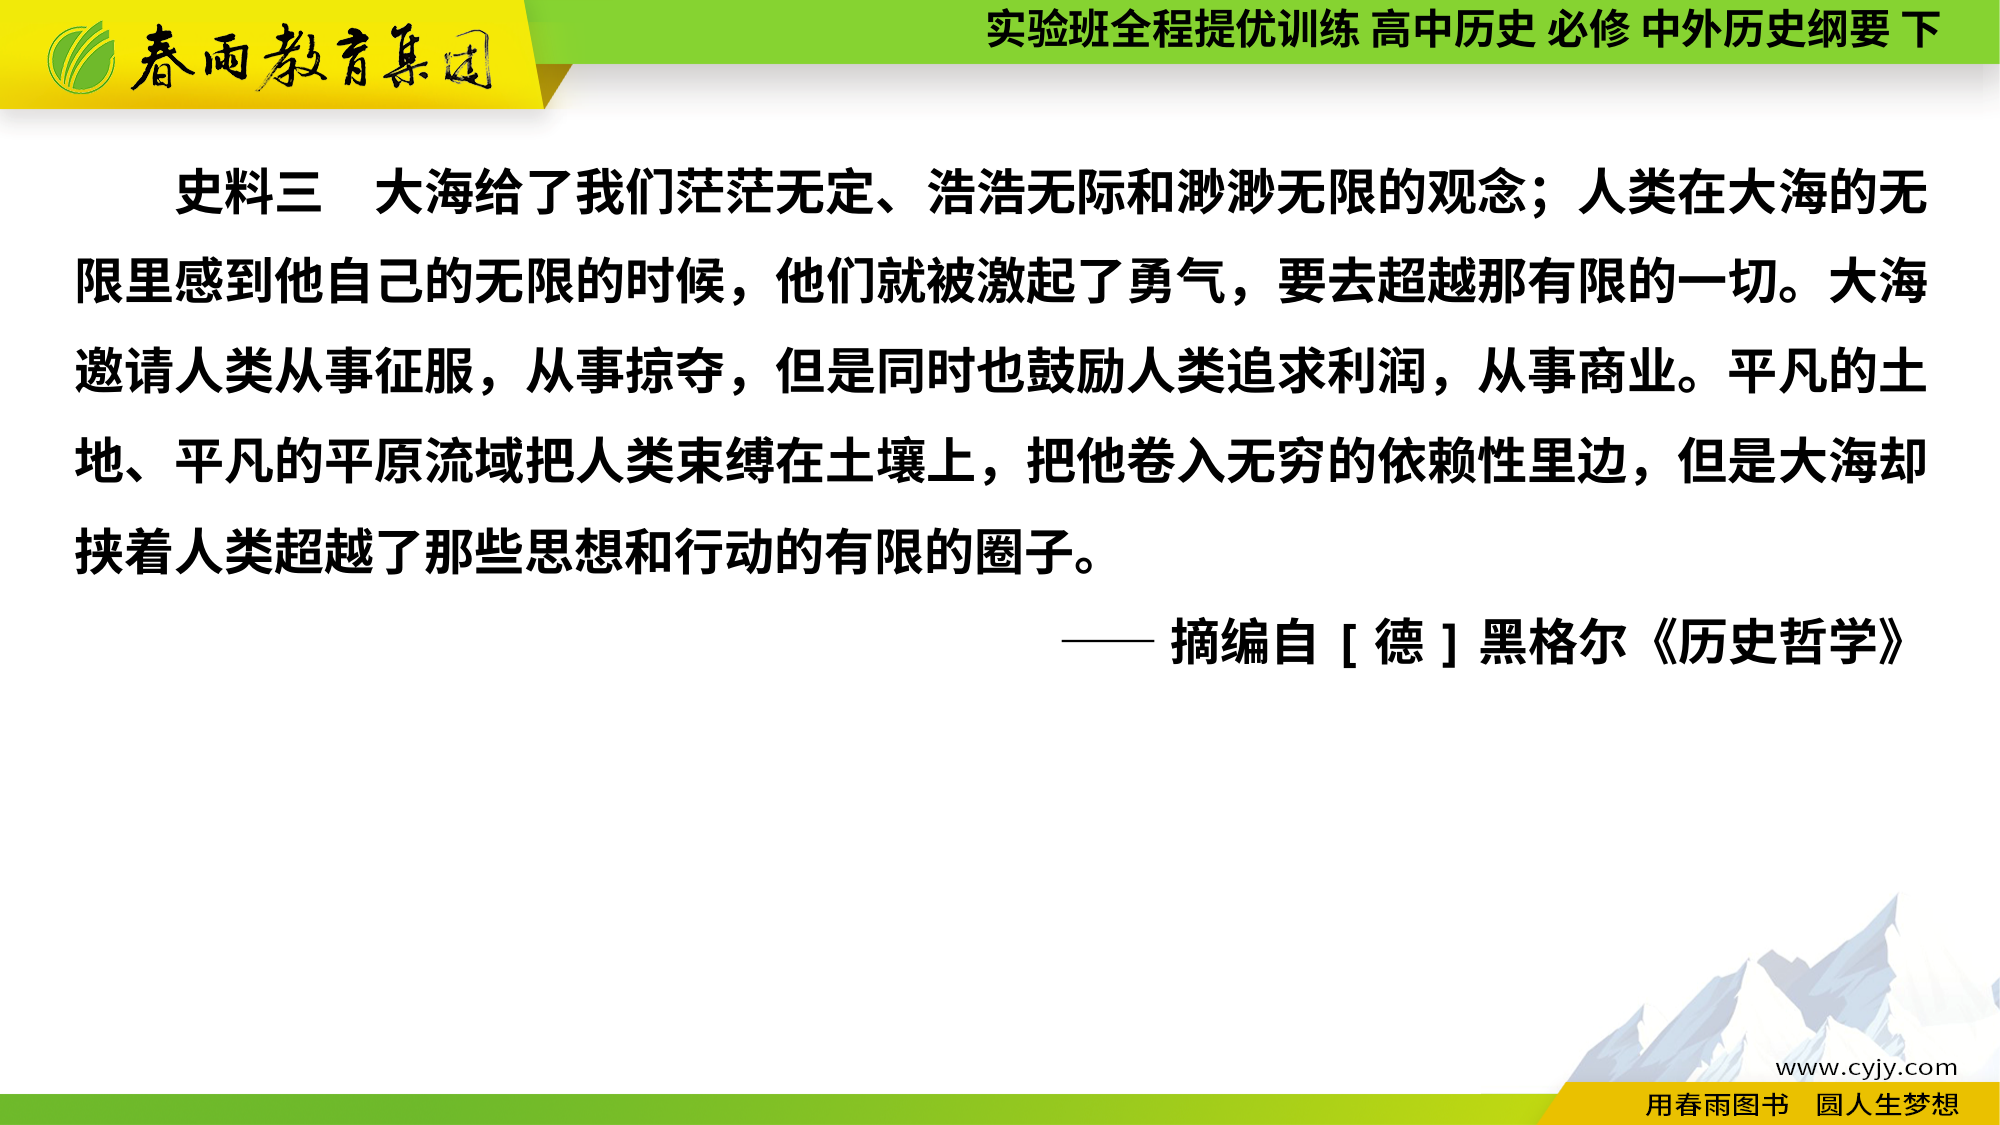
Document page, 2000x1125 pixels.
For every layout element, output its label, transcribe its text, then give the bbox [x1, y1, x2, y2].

picture [0, 0, 2000, 1125]
list 史料三 大海给了我们茫茫无定、浩浩无际和渺渺无限的观念；人类在大海的无限里感到他自己的无限的时候，他们就被激起了勇气，要去超越那有限的一切。大海邀请人类从事征服，从事掠夺，但是同时也鼓励人类追求利润，从事商业。平凡的土地、平凡的平原流域把人类束缚在土壤上，把他卷入无穷的依赖性里边，但是大海却挟着人类超越了那些思想和行动的有限的圈子。 ——摘编自[德]黑格尔《历史哲学》 [59, 122, 1944, 672]
